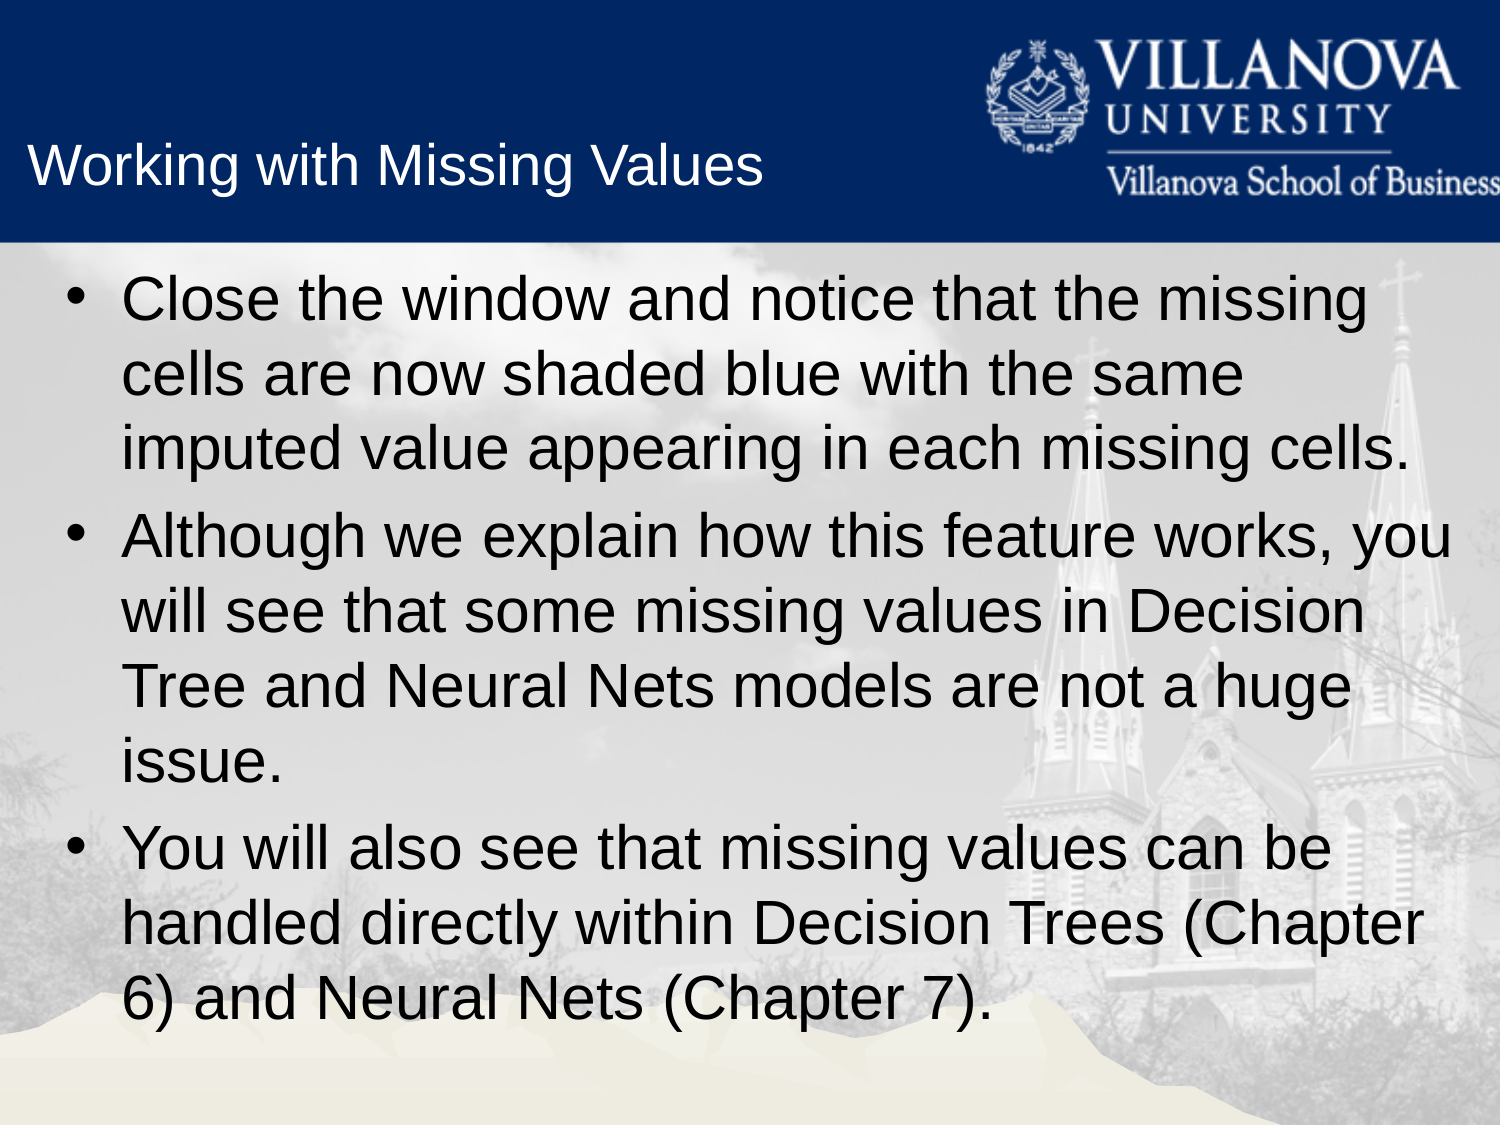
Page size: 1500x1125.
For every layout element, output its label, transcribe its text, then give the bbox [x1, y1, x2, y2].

picture [0, 0, 1500, 1125]
picture [325, 988, 693, 1022]
list Close the window and notice that the missing cells are now shaded blue with the same imputed value appearing in each missing cells. Although we explain how this feature works, you will see that some missing values in Decision Tree and Neural Nets models are not a huge issue. You will also see that missing values can be handled directly within Decision Trees (Chapter 6) and Neural Nets (Chapter 7). [50, 249, 1475, 988]
title Working with Missing Values [12, 24, 1288, 213]
